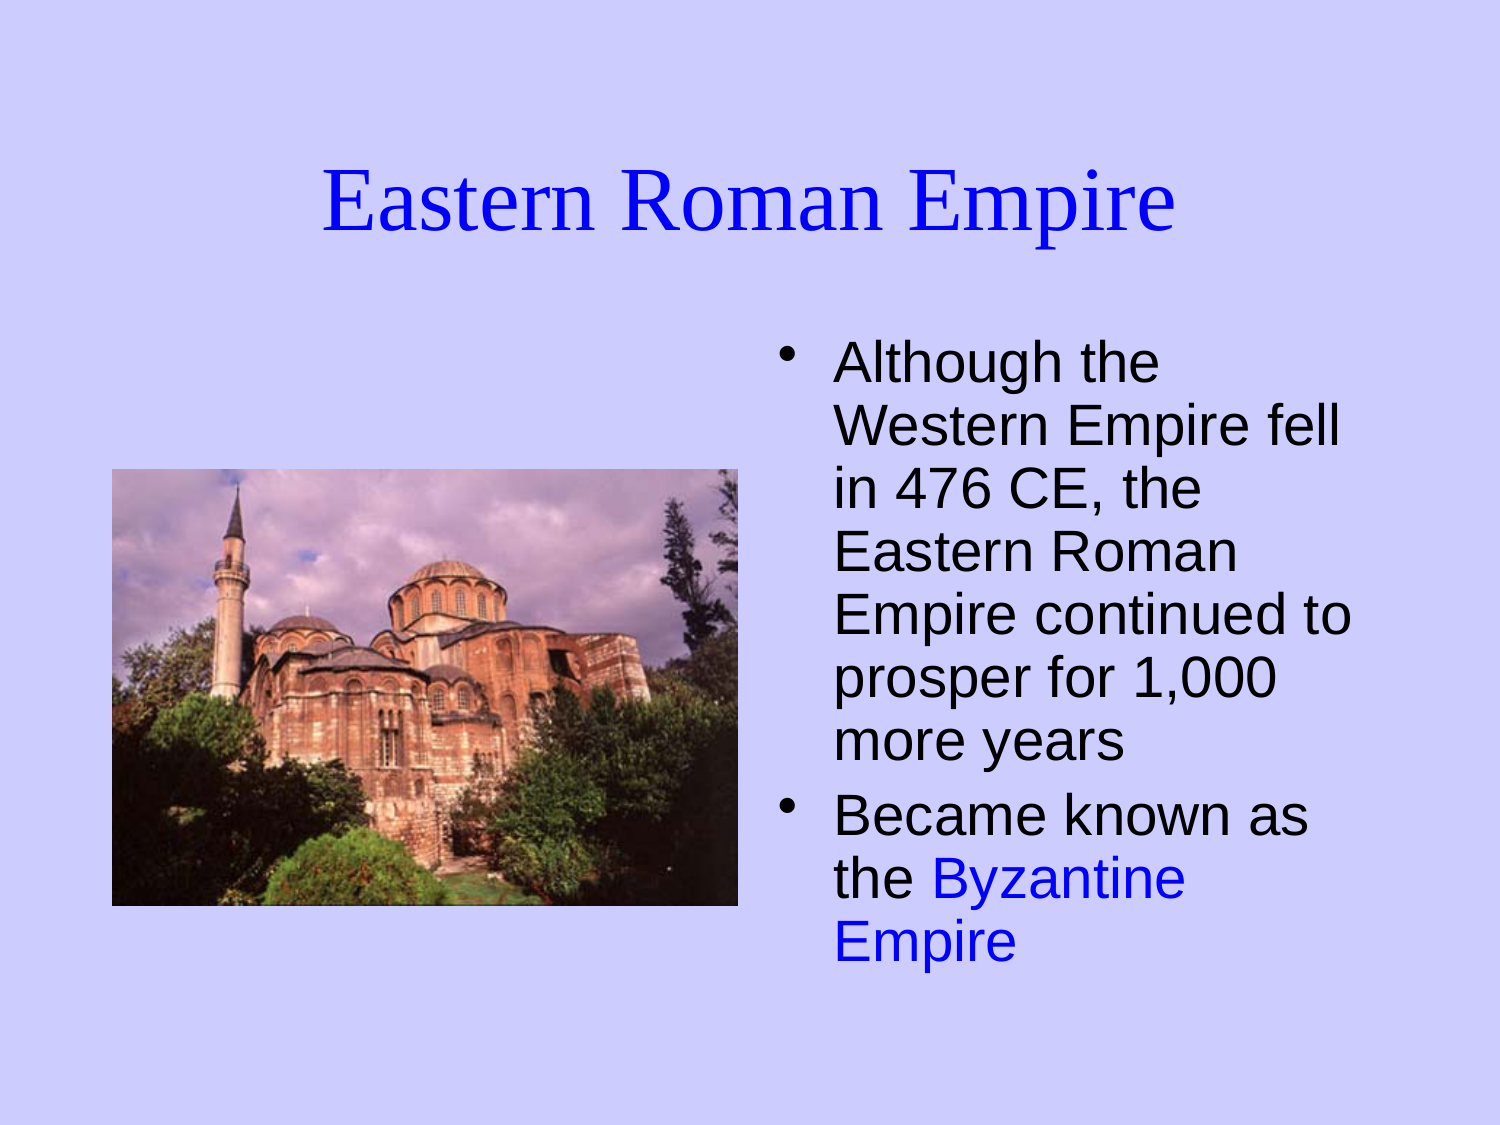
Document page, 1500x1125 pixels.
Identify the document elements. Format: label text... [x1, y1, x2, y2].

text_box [112, 469, 738, 906]
title Eastern Roman Empire [112, 99, 1388, 288]
list Although the Western Empire fell in 476 CE, the Eastern Roman Empire continued to prosper for 1,000 more years Became known as the Byzantine Empire [762, 324, 1388, 1001]
